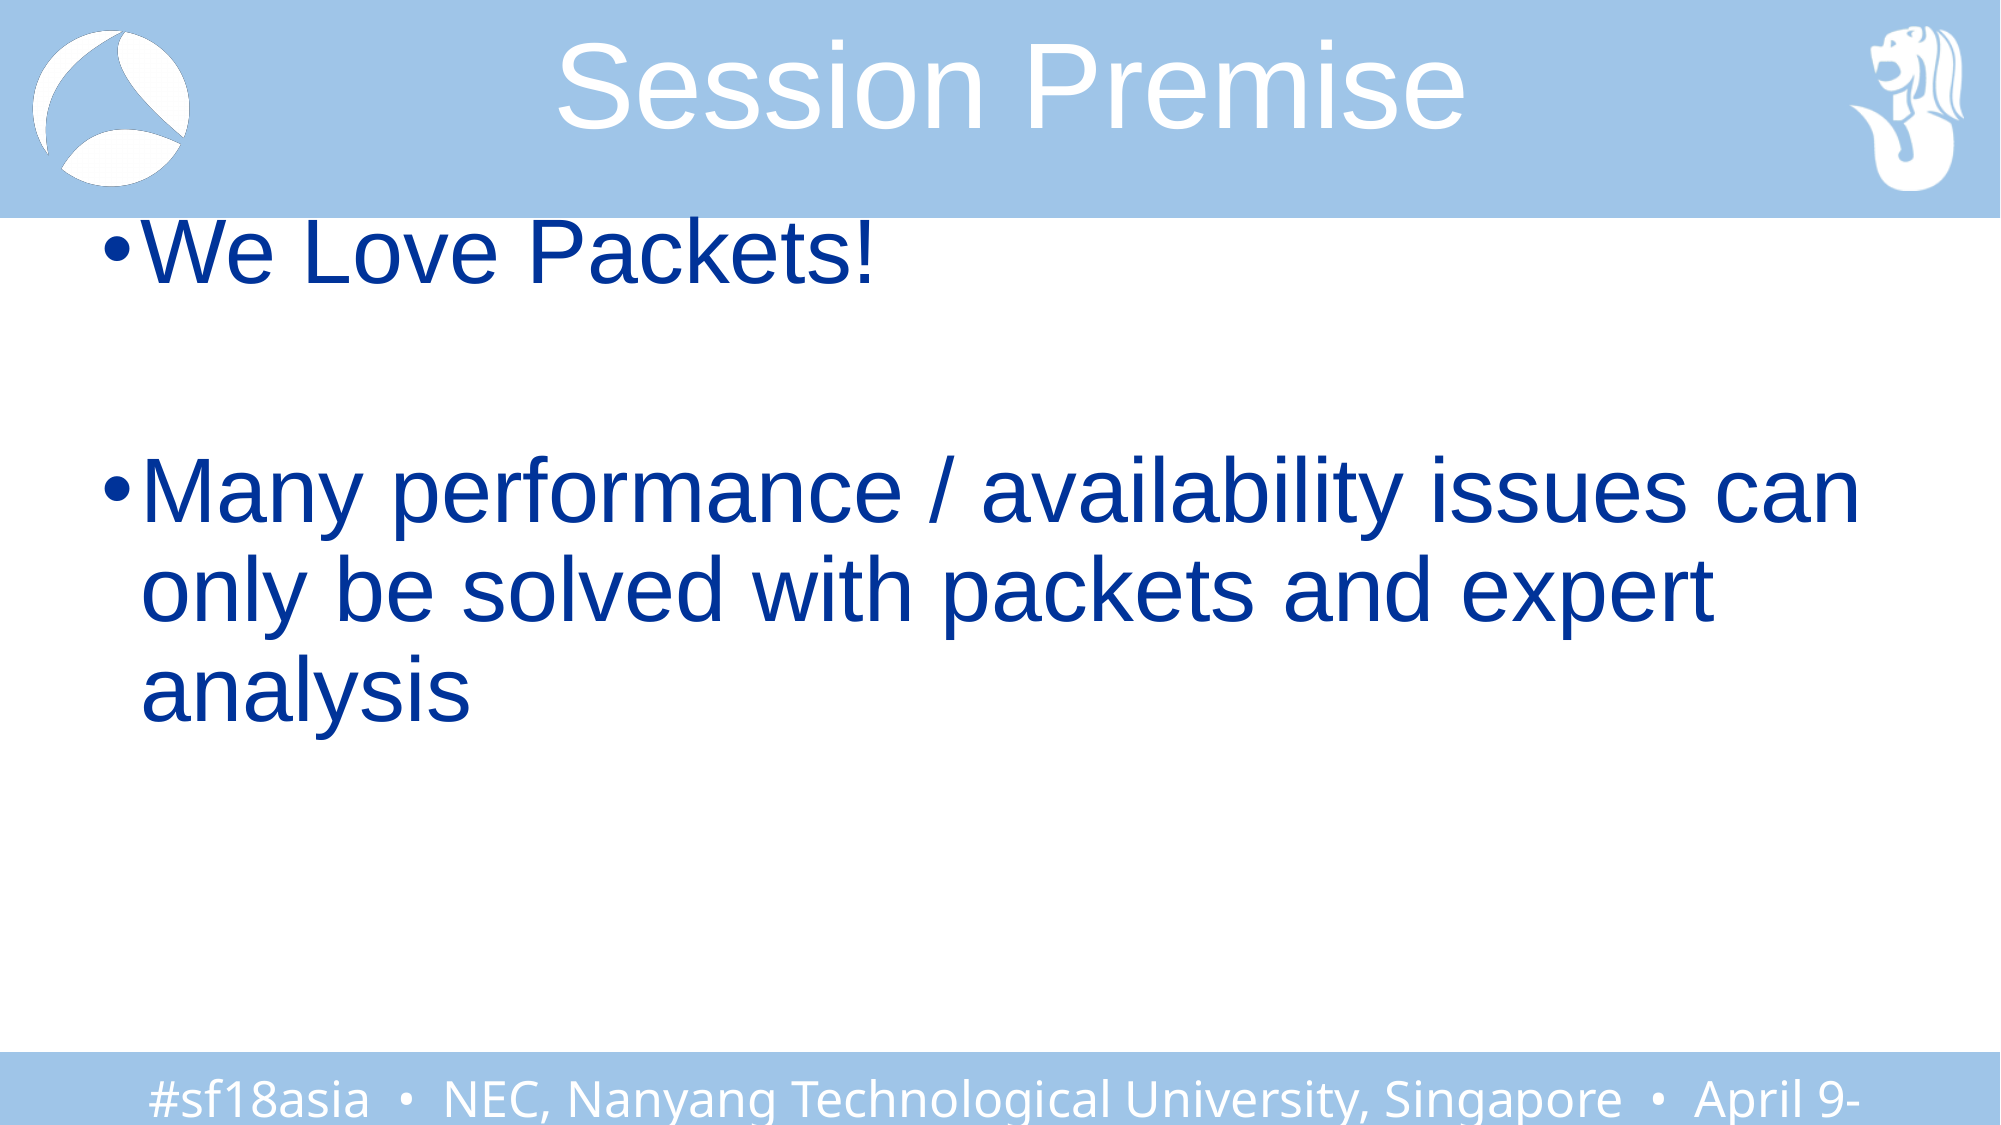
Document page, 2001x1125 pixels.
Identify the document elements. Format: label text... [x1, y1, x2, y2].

title Session Premise [31, 24, 1994, 155]
picture [32, 155, 190, 187]
list We Love Packets! Many performance / availability issues can only be solved with packets and expert analysis [86, 188, 1914, 1051]
picture [1849, 155, 1964, 191]
